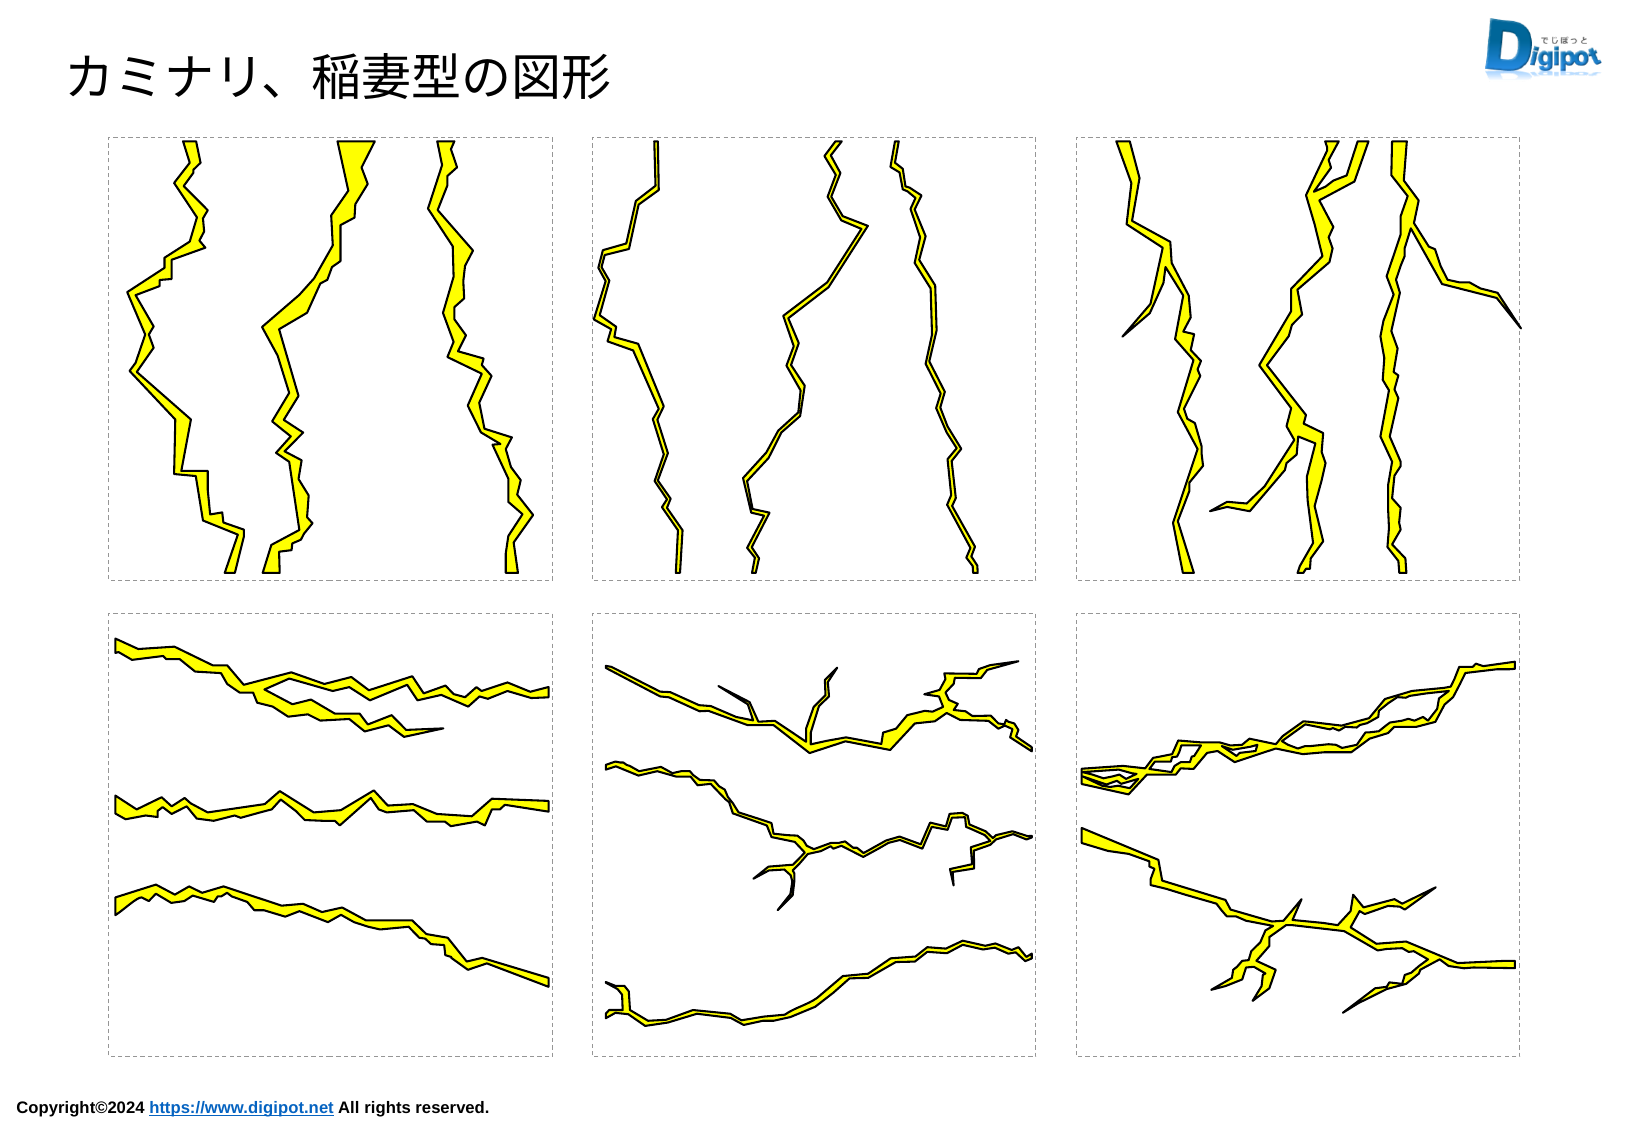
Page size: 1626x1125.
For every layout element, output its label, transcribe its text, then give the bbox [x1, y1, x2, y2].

text_box [1081, 661, 1515, 795]
text_box カミナリ、稲妻型の図形 [49, 38, 627, 113]
text_box [743, 141, 868, 573]
text_box [605, 940, 1032, 1026]
text_box [1116, 141, 1204, 573]
text_box [127, 141, 244, 573]
text_box [1380, 141, 1522, 573]
text_box [115, 790, 549, 827]
picture [1485, 18, 1602, 82]
text_box [1209, 141, 1369, 573]
text_box [593, 141, 683, 573]
text_box [605, 761, 1032, 911]
text_box [427, 141, 534, 573]
text_box [115, 638, 549, 737]
text_box [605, 661, 1032, 754]
text_box [1081, 827, 1515, 1013]
text_box [890, 141, 978, 573]
text_box [262, 141, 375, 573]
text_box [115, 884, 549, 987]
